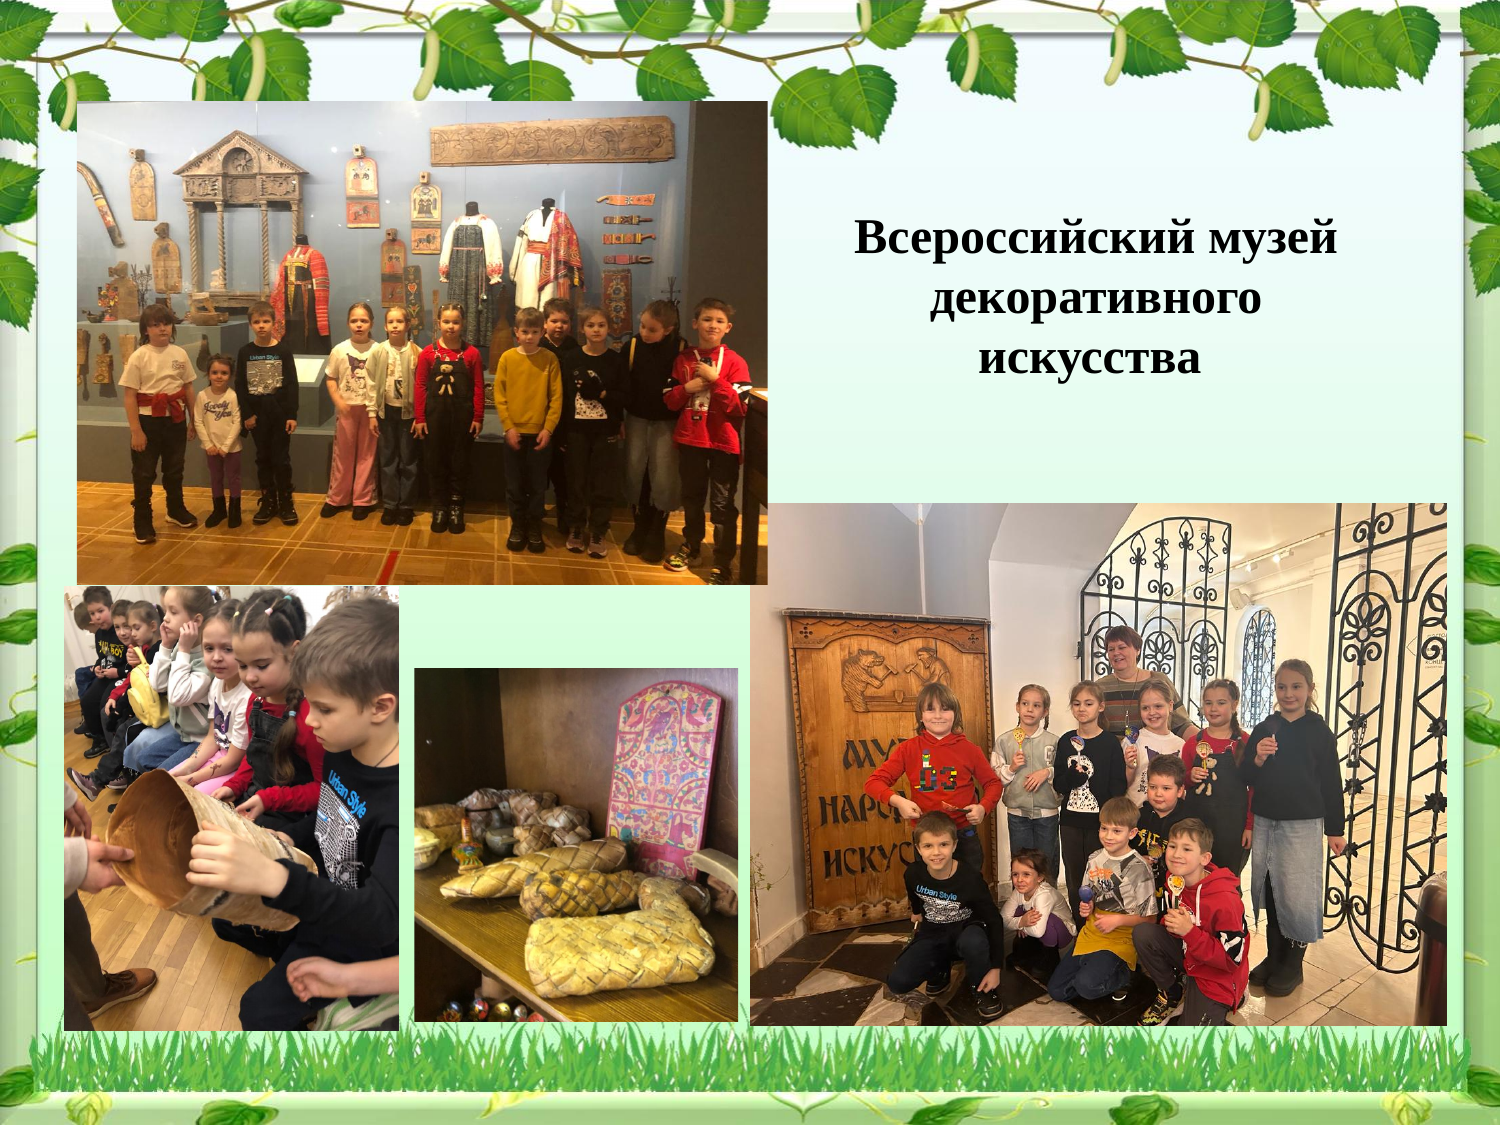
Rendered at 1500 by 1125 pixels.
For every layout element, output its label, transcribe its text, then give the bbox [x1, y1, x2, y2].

text_box Всероссийский музей декоративного искусства [809, 196, 1384, 392]
picture [0, 0, 1500, 1125]
